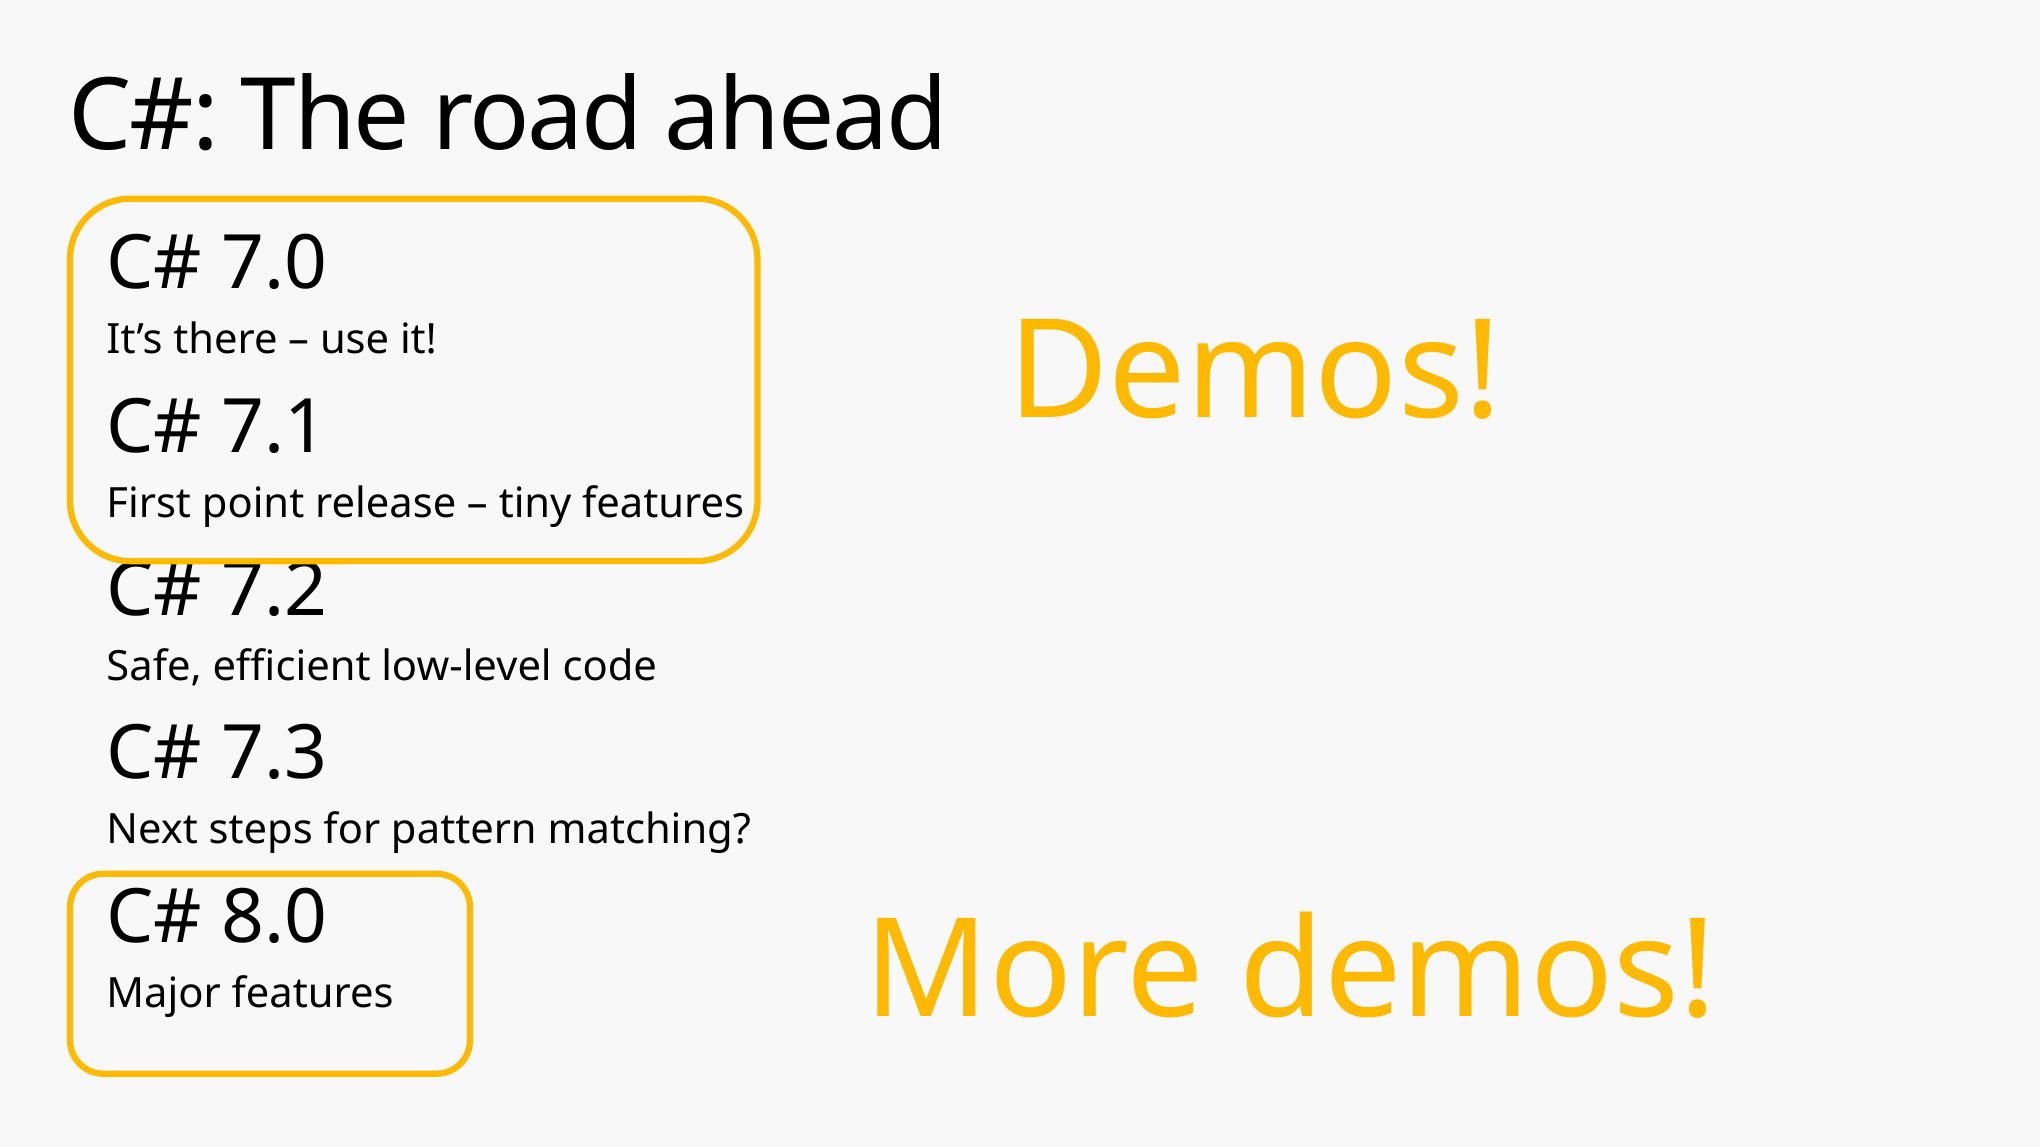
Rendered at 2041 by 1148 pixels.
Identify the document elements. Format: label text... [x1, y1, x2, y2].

title C#: The road ahead [45, 48, 1996, 199]
text_box More demos! [834, 873, 1747, 1071]
text_box [69, 872, 471, 1075]
text_box Demos! [978, 275, 1532, 472]
text_box [69, 197, 759, 562]
list C# 7.0 It’s there – use it! C# 7.1 First point release – tiny features C# 7.2 Safe, efficient low-level code C# 7.3 Next steps for pattern matching? C# 8.0 Major features [82, 198, 1996, 1060]
